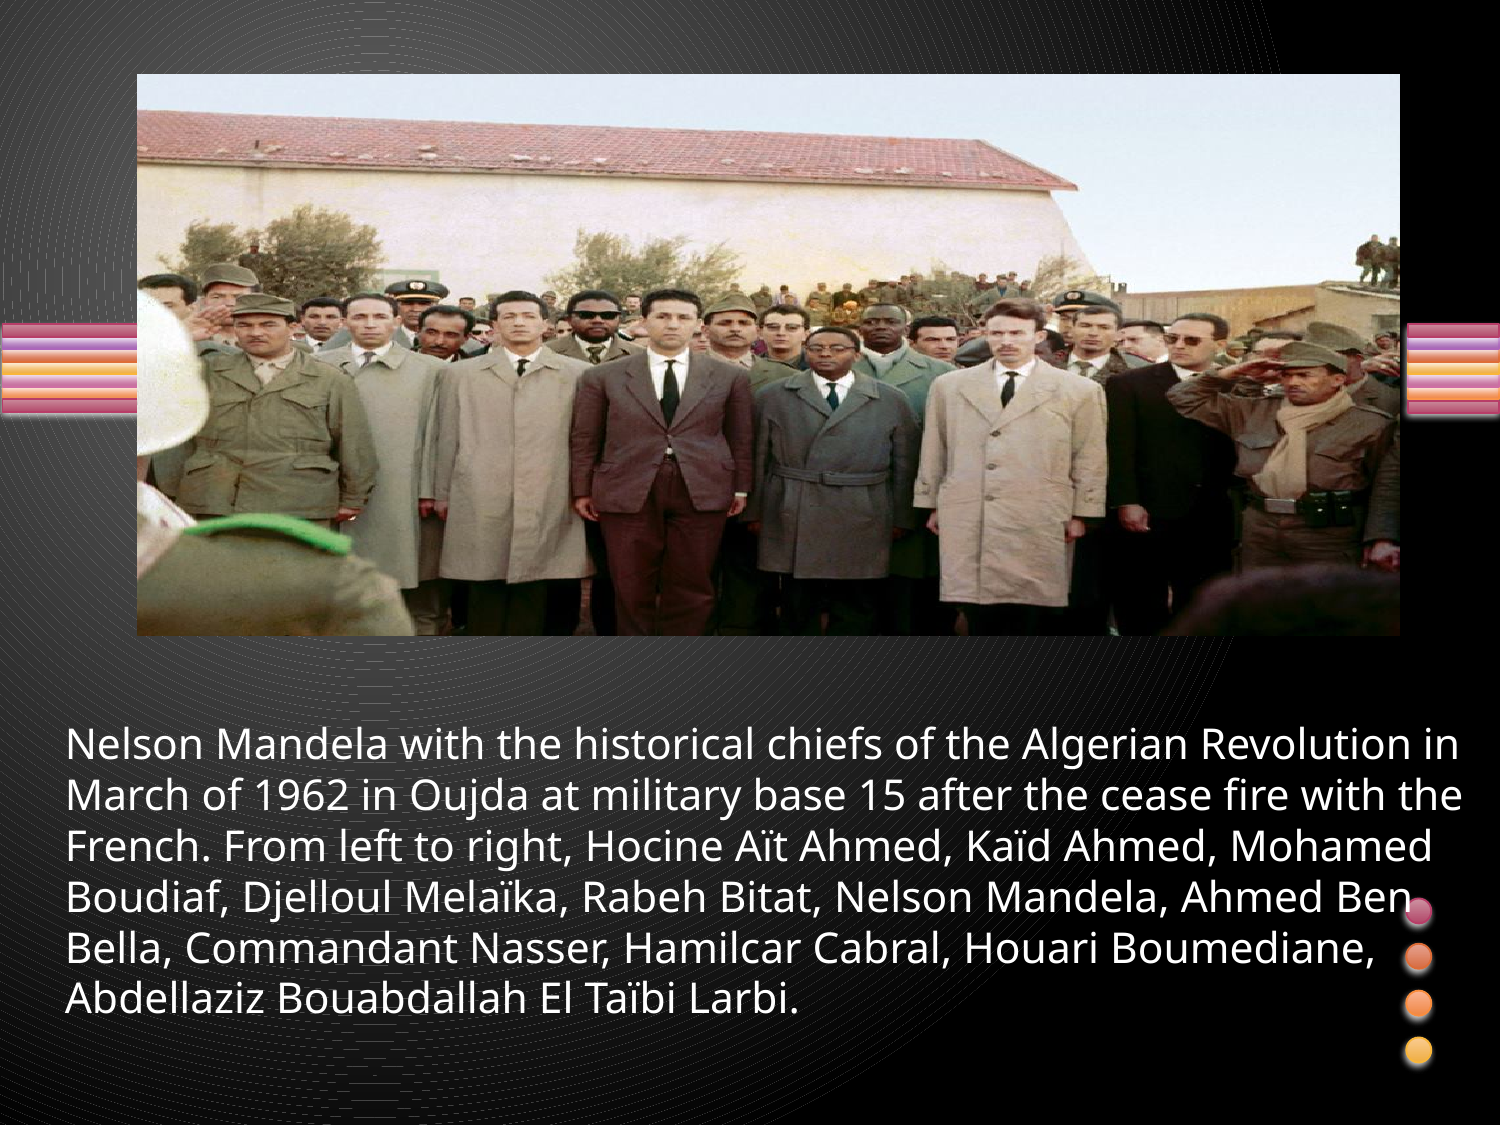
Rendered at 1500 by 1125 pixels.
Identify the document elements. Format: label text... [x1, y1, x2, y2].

title [337, 46, 1406, 684]
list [136, 74, 1401, 636]
subtitle Nelson Mandela with the historical chiefs of the Algerian Revolution in March of 1962 in Oujda at military base 15 after the cease fire with the French. From left to right, Hocine Aït Ahmed, Kaïd Ahmed, Mohamed Boudiaf, Djelloul Melaïka, Rabeh Bitat, Nelson Mandela, Ahmed Ben Bella, Commandant Nasser, Hamilcar Cabral, Houari Boumediane, Abdellaziz Bouabdallah El Taïbi Larbi. [50, 709, 1488, 1032]
